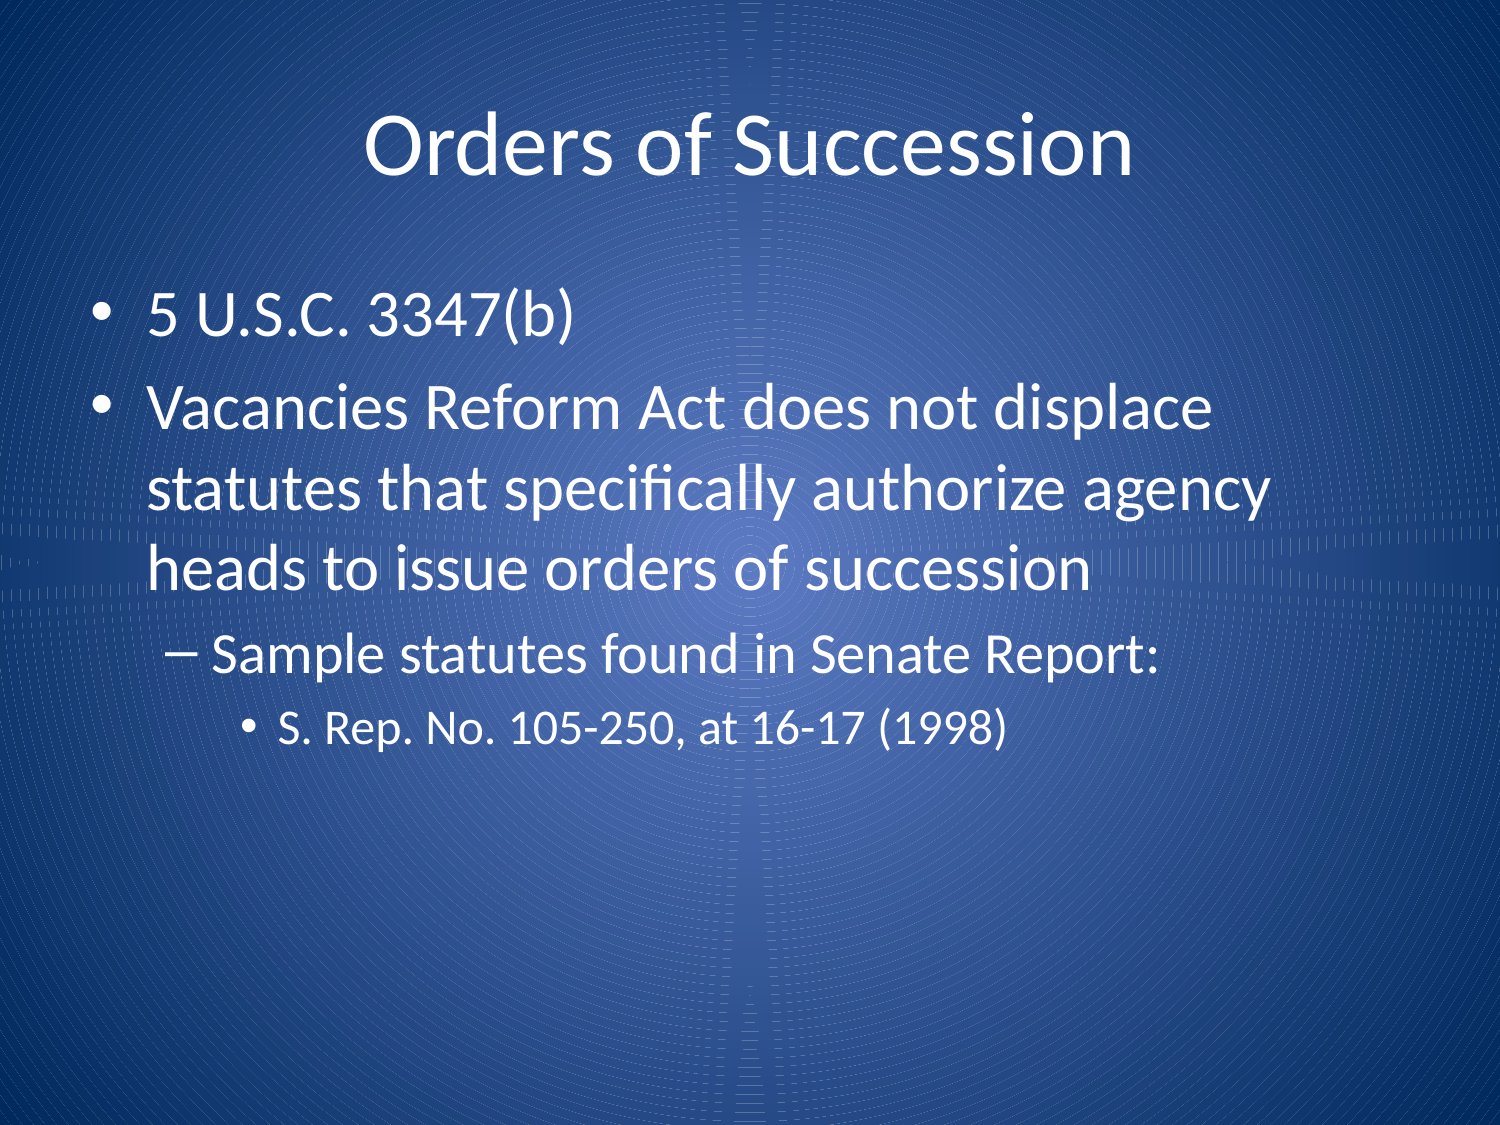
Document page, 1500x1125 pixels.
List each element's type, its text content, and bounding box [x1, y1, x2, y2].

list 5 U.S.C. 3347(b) Vacancies Reform Act does not displace statutes that specifically authorize agency heads to issue orders of succession Sample statutes found in Senate Report: S. Rep. No. 105-250, at 16-17 (1998) [75, 262, 1425, 1005]
title Orders of Succession [75, 45, 1425, 233]
